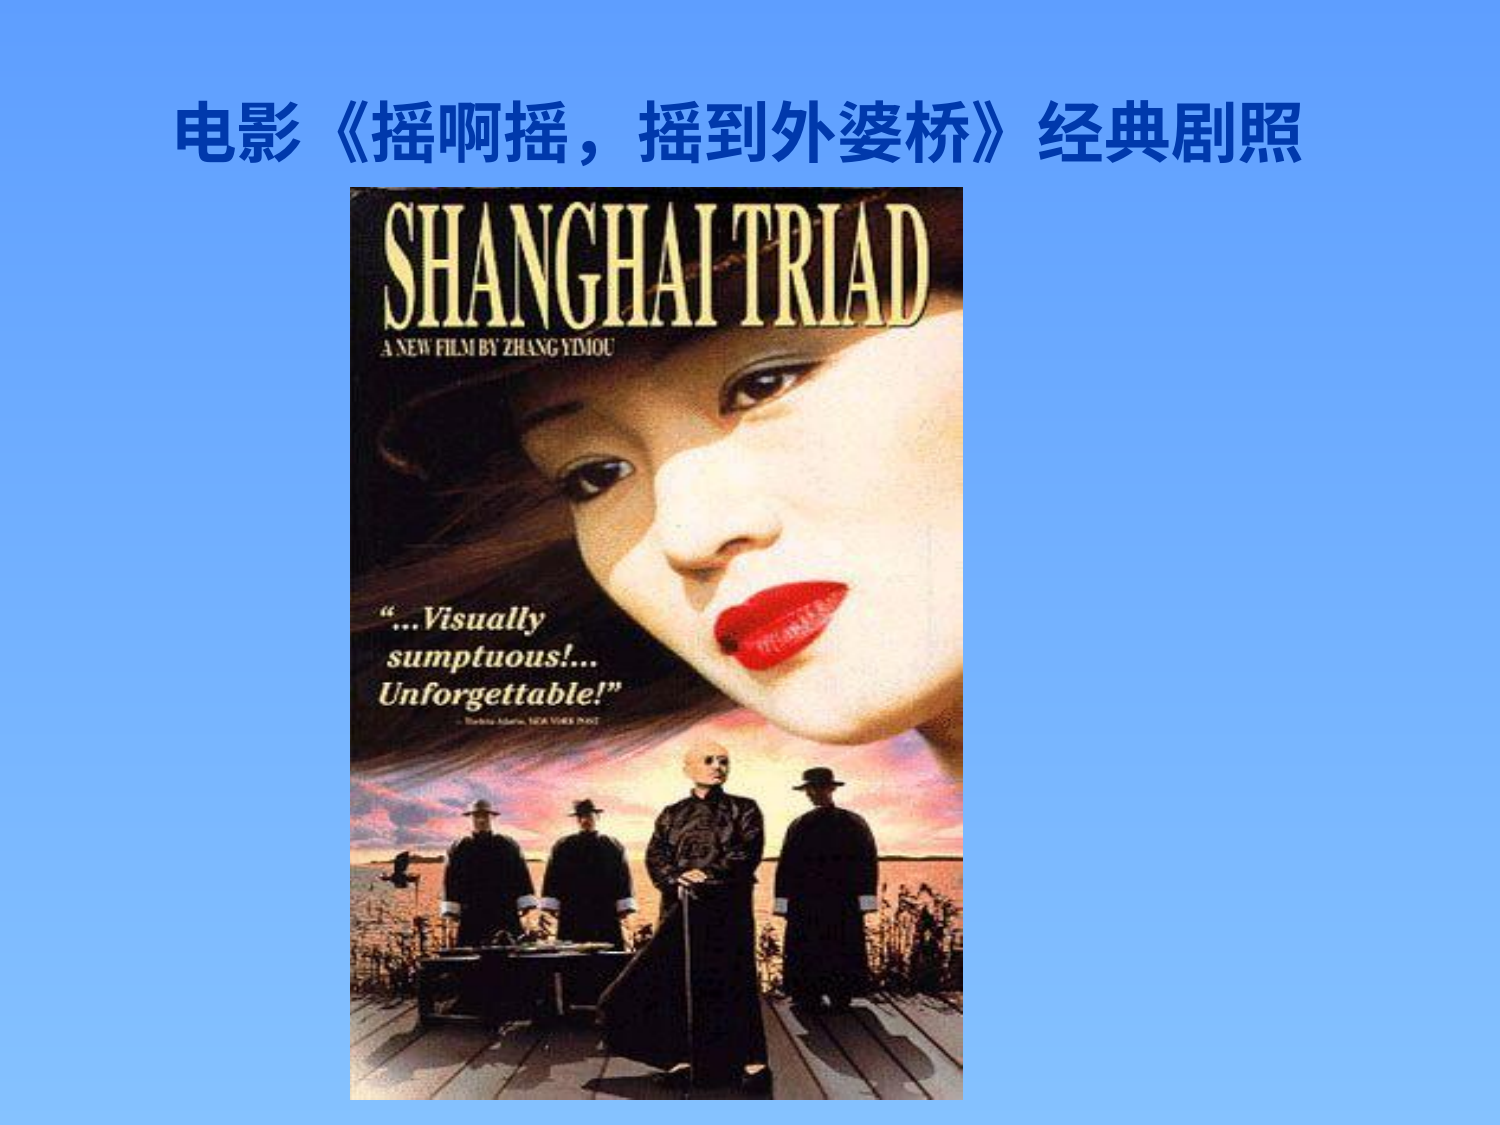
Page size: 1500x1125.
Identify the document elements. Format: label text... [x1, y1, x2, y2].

picture [349, 187, 963, 1101]
title 电影《摇啊摇，摇到外婆桥》经典剧照 [99, 37, 1375, 225]
